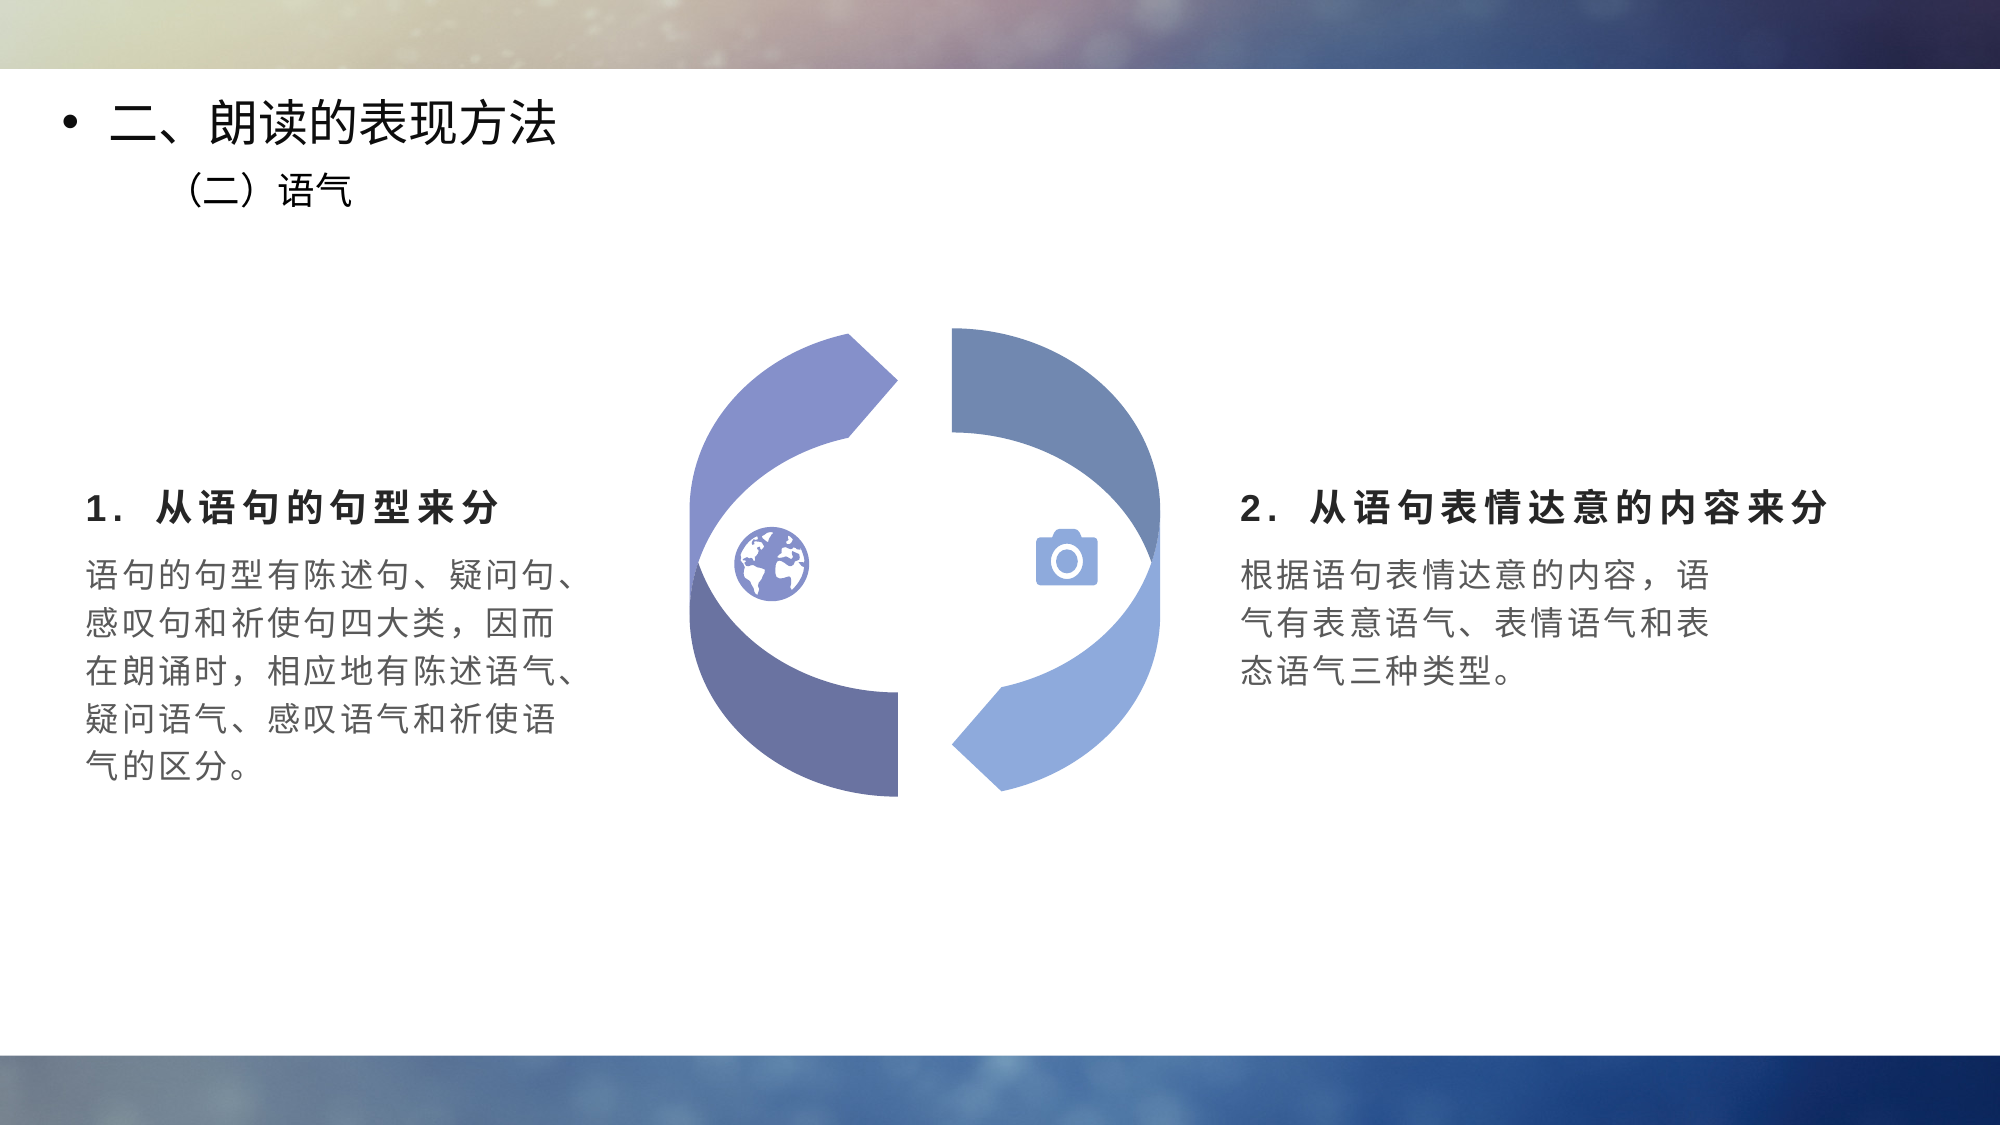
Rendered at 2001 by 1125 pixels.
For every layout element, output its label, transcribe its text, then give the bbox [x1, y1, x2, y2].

text_box [1036, 528, 1098, 586]
text_box [950, 327, 1162, 793]
picture [0, 0, 2000, 69]
text_box 根据语句表情达意的内容，语气有表意语气、表情语气和表态语气三种类型。 [1225, 539, 1752, 707]
picture [0, 1056, 2000, 1125]
text_box 二、朗读的表现方法 [46, 84, 669, 160]
text_box 2. 从语句表情达意的内容来分 [1225, 467, 1900, 539]
text_box （二）语气 [150, 159, 368, 220]
text_box [734, 526, 810, 602]
text_box 语句的句型有陈述句、疑问句、感叹句和祈使句四大类，因而在朗诵时，相应地有陈述语气、疑问语气、感叹语气和祈使语气的区分。 [70, 539, 597, 797]
text_box [688, 332, 900, 798]
text_box 1. 从语句的句型来分 [70, 467, 597, 539]
